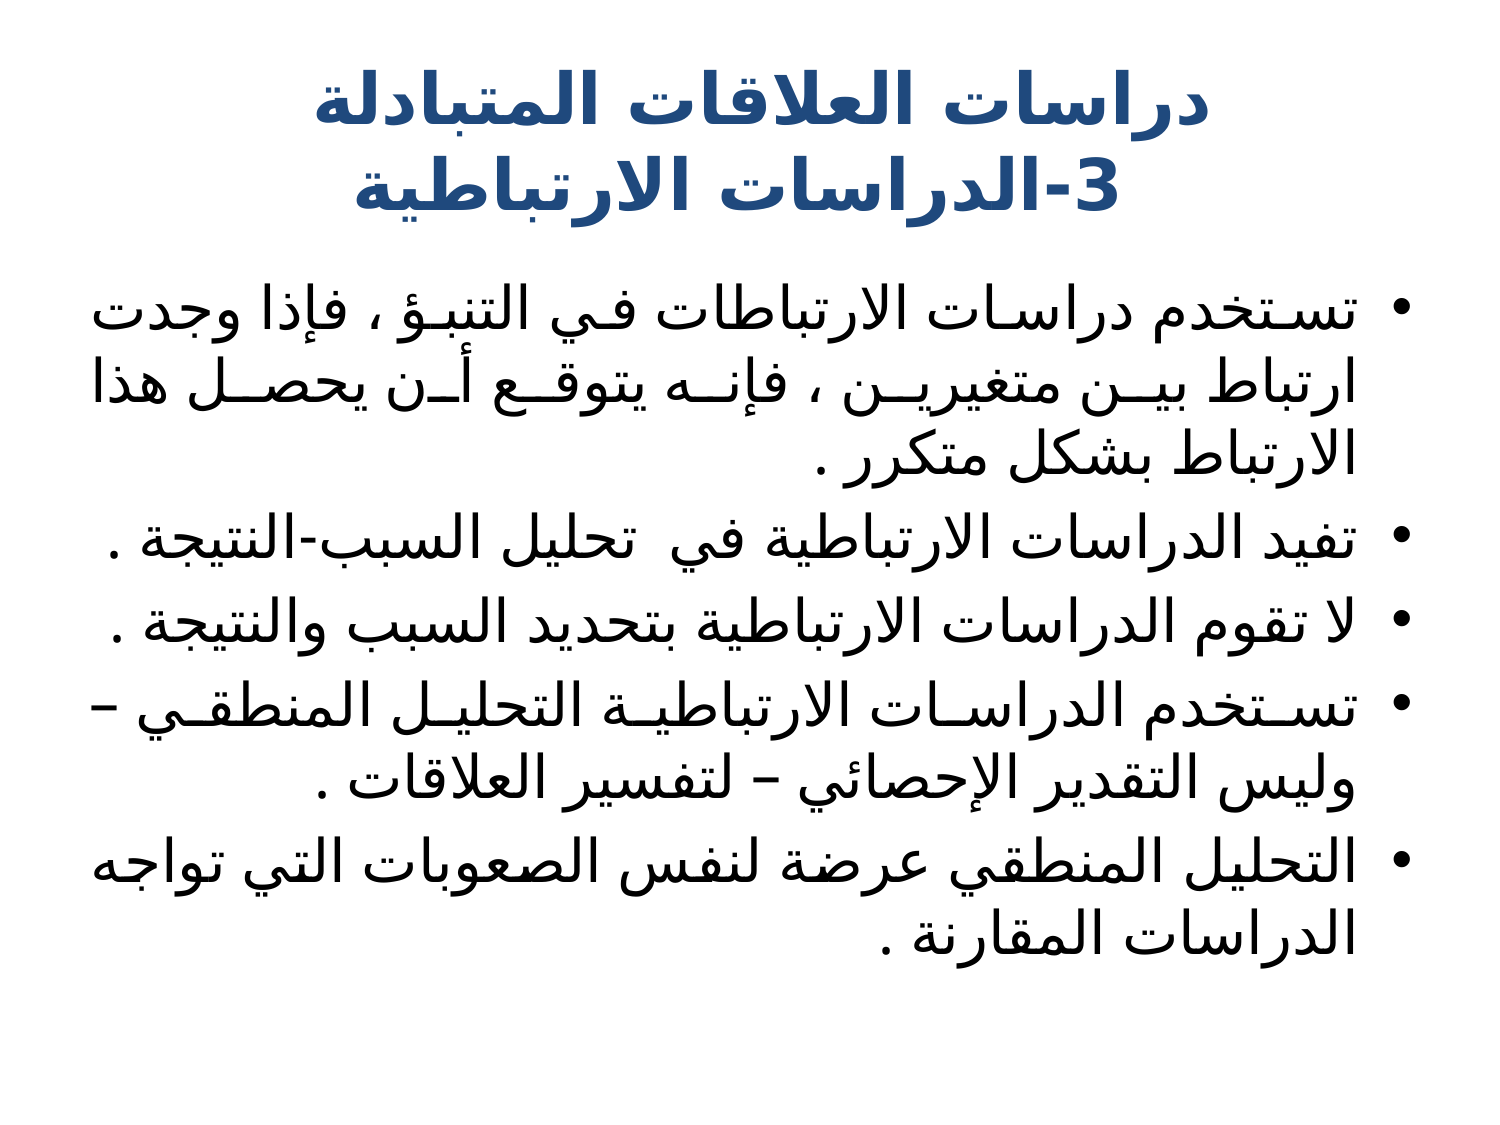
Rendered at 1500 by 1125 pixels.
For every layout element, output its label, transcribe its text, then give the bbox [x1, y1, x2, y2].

title دراسات العلاقات المتبادلة 3-الدراسات الارتباطية [75, 45, 1425, 233]
list تستخدم دراسات الارتباطات في التنبؤ ، فإذا وجدت ارتباط بين متغيرين ، فإنه يتوقع أن يحصل هذا الارتباط بشكل متكرر . تفيد الدراسات الارتباطية في تحليل السبب-النتيجة . لا تقوم الدراسات الارتباطية بتحديد السبب والنتيجة . تستخدم الدراسات الارتباطية التحليل المنطقي – وليس التقدير الإحصائي – لتفسير العلاقات . التحليل المنطقي عرضة لنفس الصعوبات التي تواجه الدراسات المقارنة . [75, 262, 1425, 1005]
